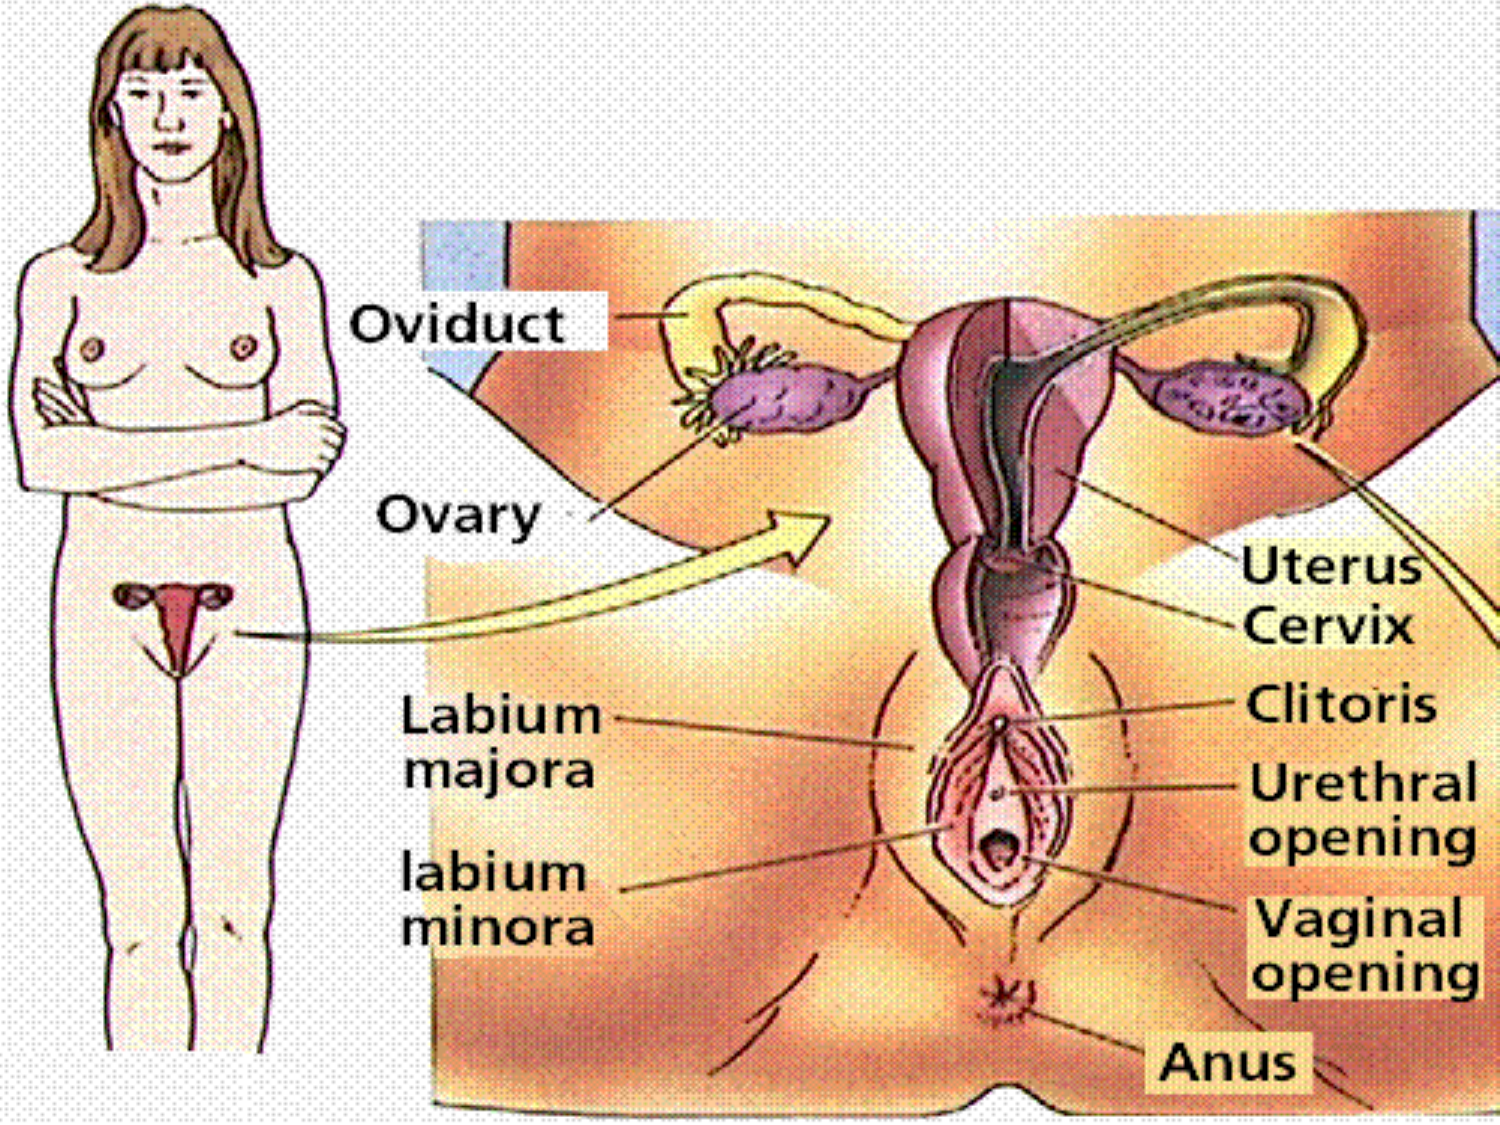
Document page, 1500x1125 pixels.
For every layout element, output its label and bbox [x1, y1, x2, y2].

title [0, 0, 1500, 1125]
